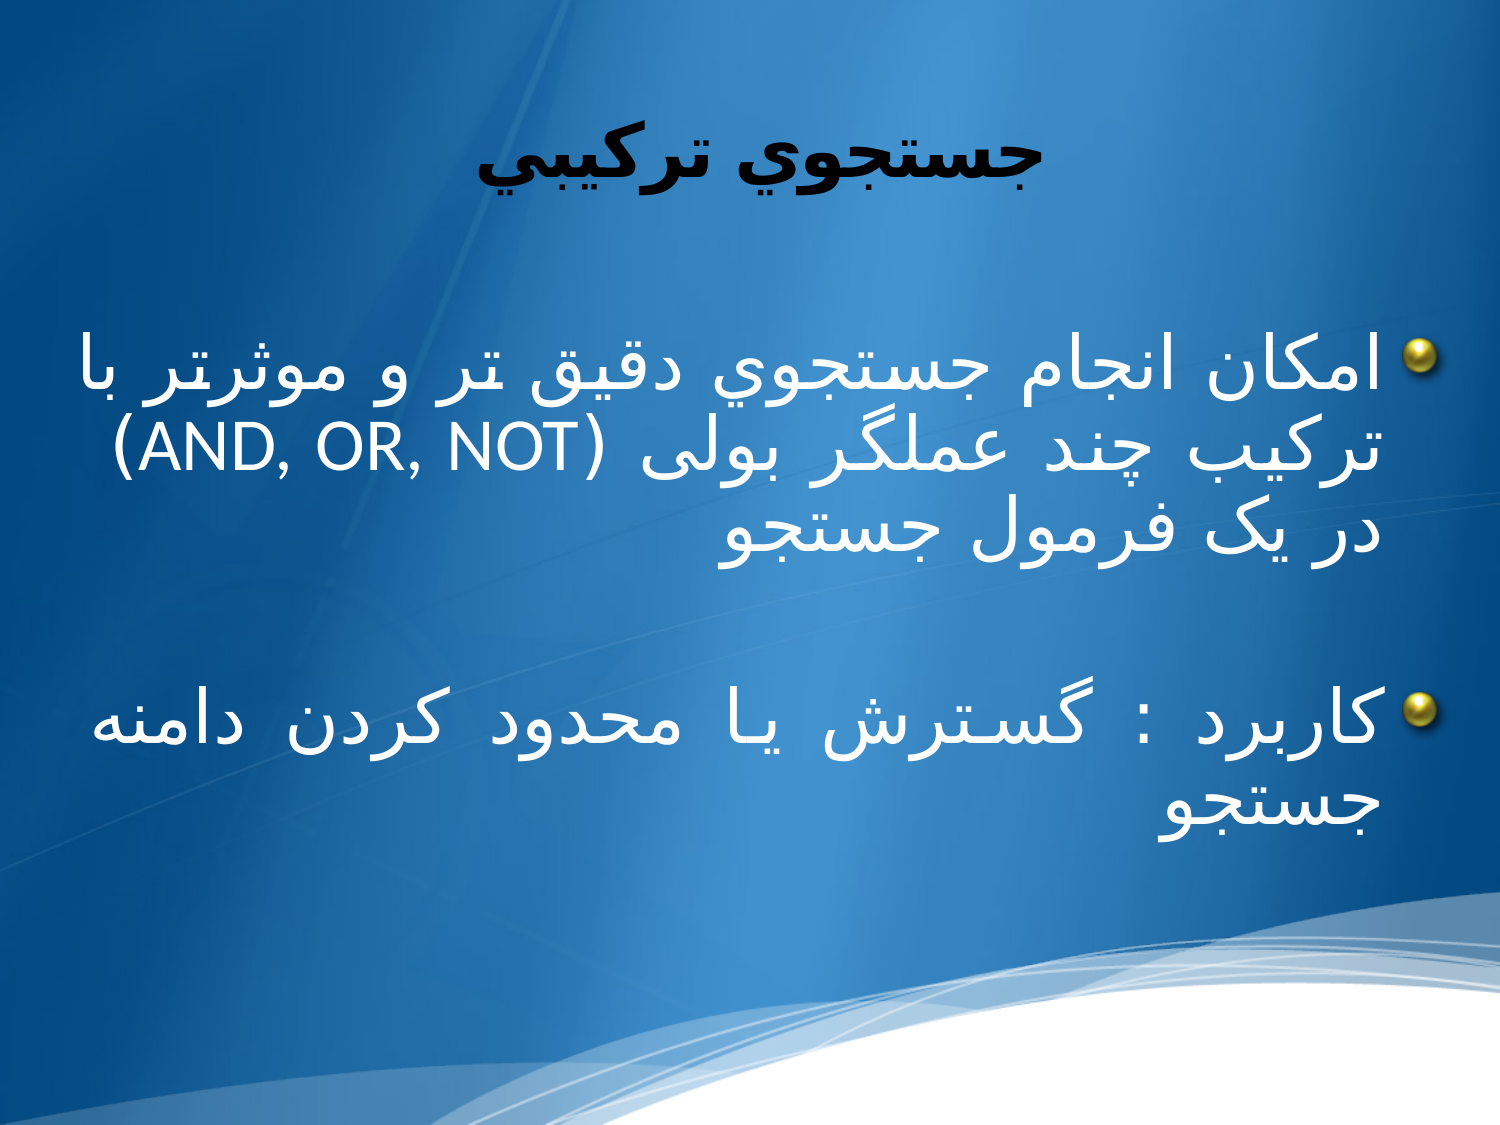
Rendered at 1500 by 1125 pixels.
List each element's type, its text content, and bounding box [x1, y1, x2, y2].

title جستجوي ترکيبي [62, 112, 1438, 222]
list امکان انجام جستجوي دقيق تر و موثرتر با ترکیب چند عملگر بولی (AND, OR, NOT) در یک فرمول جستجو کاربرد : گسترش یا محدود کردن دامنه جستجو [75, 324, 1450, 689]
picture [0, 0, 1500, 1125]
